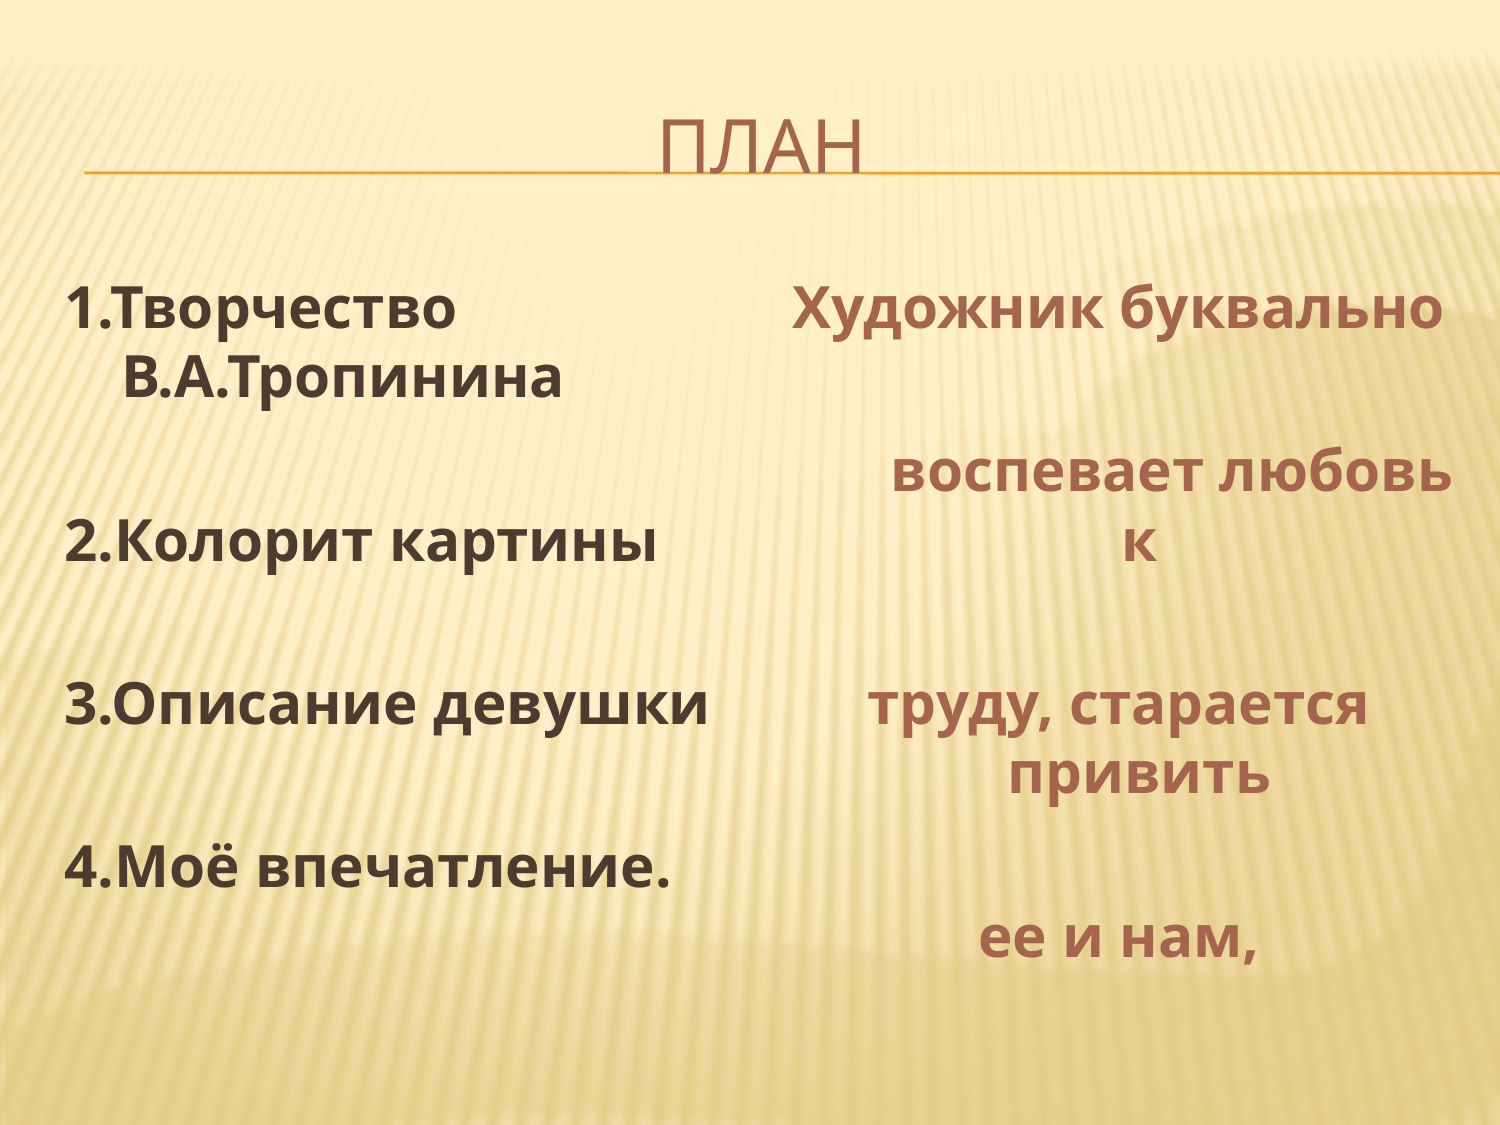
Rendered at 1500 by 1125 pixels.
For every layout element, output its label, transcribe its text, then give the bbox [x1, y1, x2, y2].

list Художник буквально воспевает любовь к труду, старается привить ее и нам, [762, 262, 1475, 1038]
list 1.Творчество В.А.Тропинина 2.Колорит картины 3.Описание девушки 4.Моё впечатление. [50, 262, 738, 1038]
title ПЛАН [49, 75, 1475, 213]
